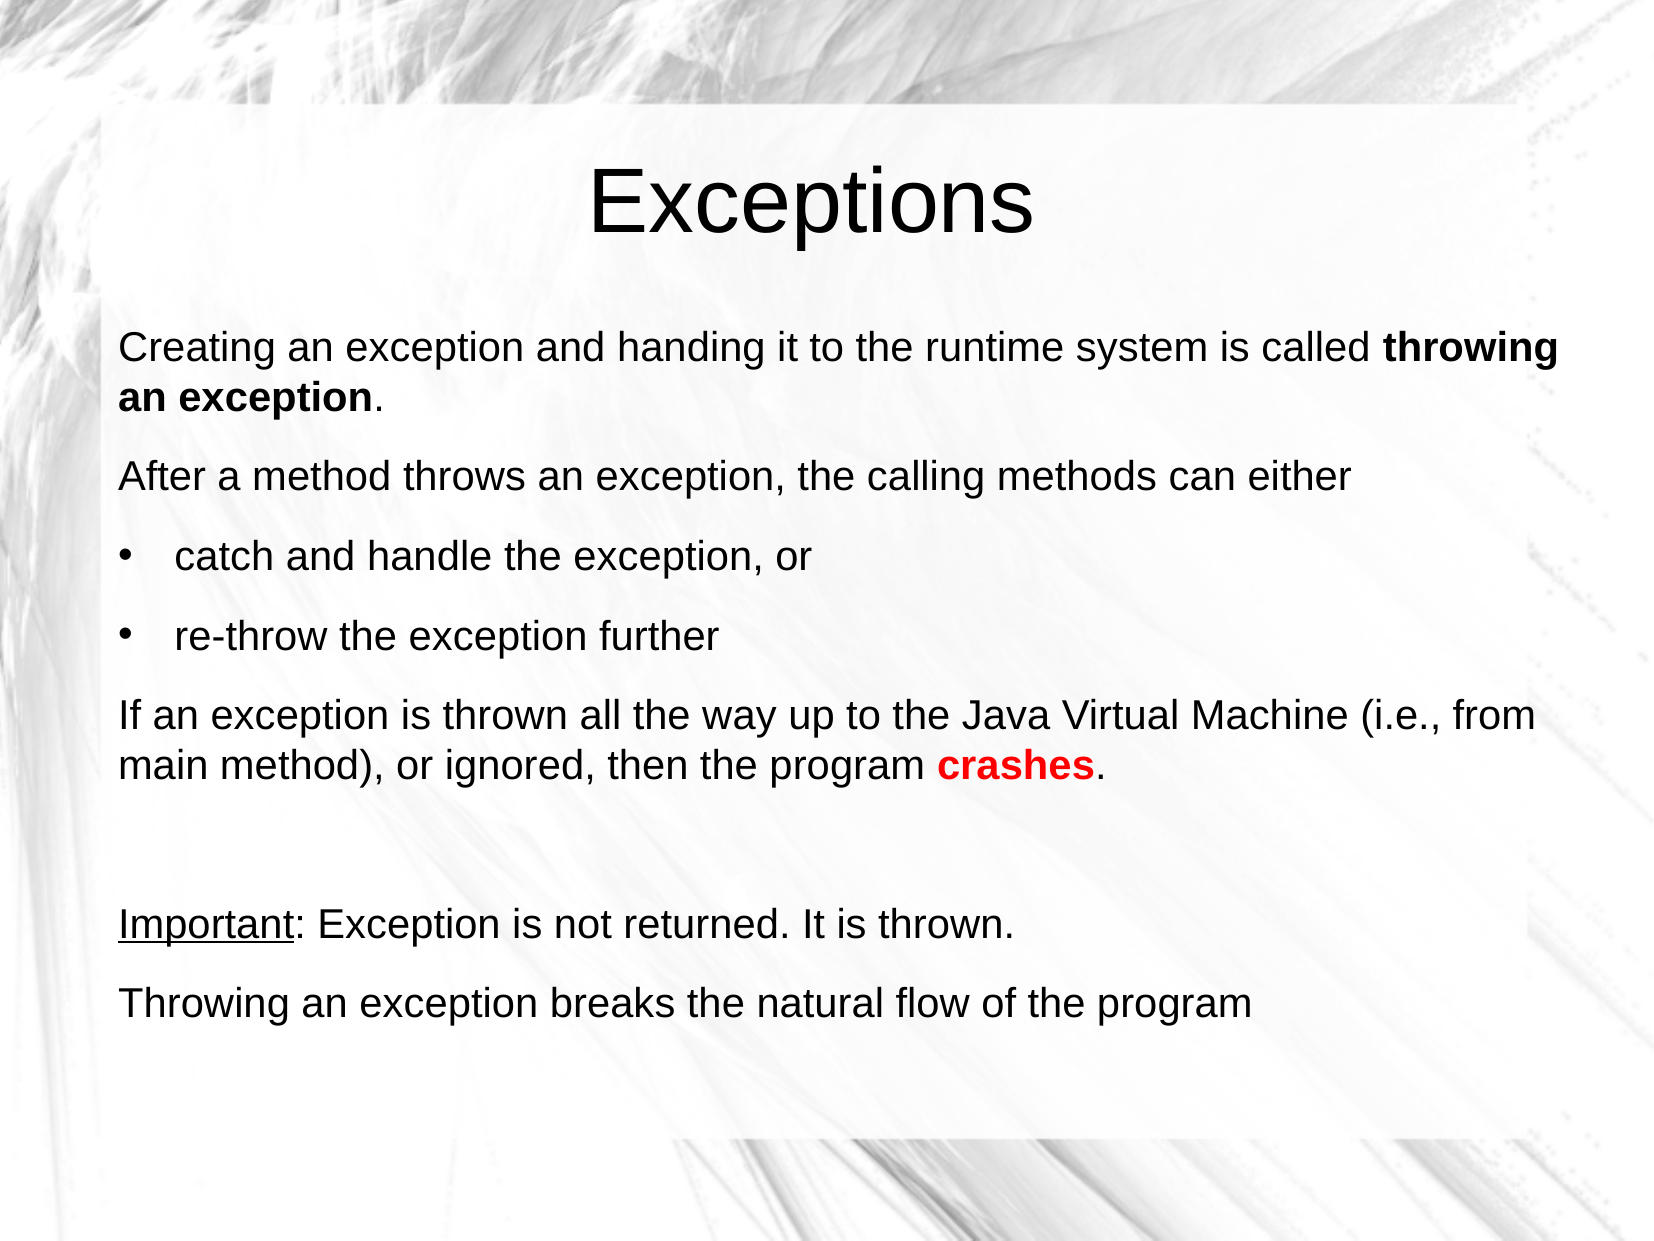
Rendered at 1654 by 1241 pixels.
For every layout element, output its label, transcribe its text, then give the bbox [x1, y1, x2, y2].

picture [0, 0, 1654, 1241]
list Creating an exception and handing it to the runtime system is called throwing an exception. After a method throws an exception, the calling methods can either catch and handle the exception, or re-throw the exception further If an exception is thrown all the way up to the Java Virtual Machine (i.e., from main method), or ignored, then the program crashes. Important: Exception is not returned. It is thrown. Throwing an exception breaks the natural flow of the program [118, 319, 1571, 1102]
title Exceptions [118, 112, 1506, 281]
